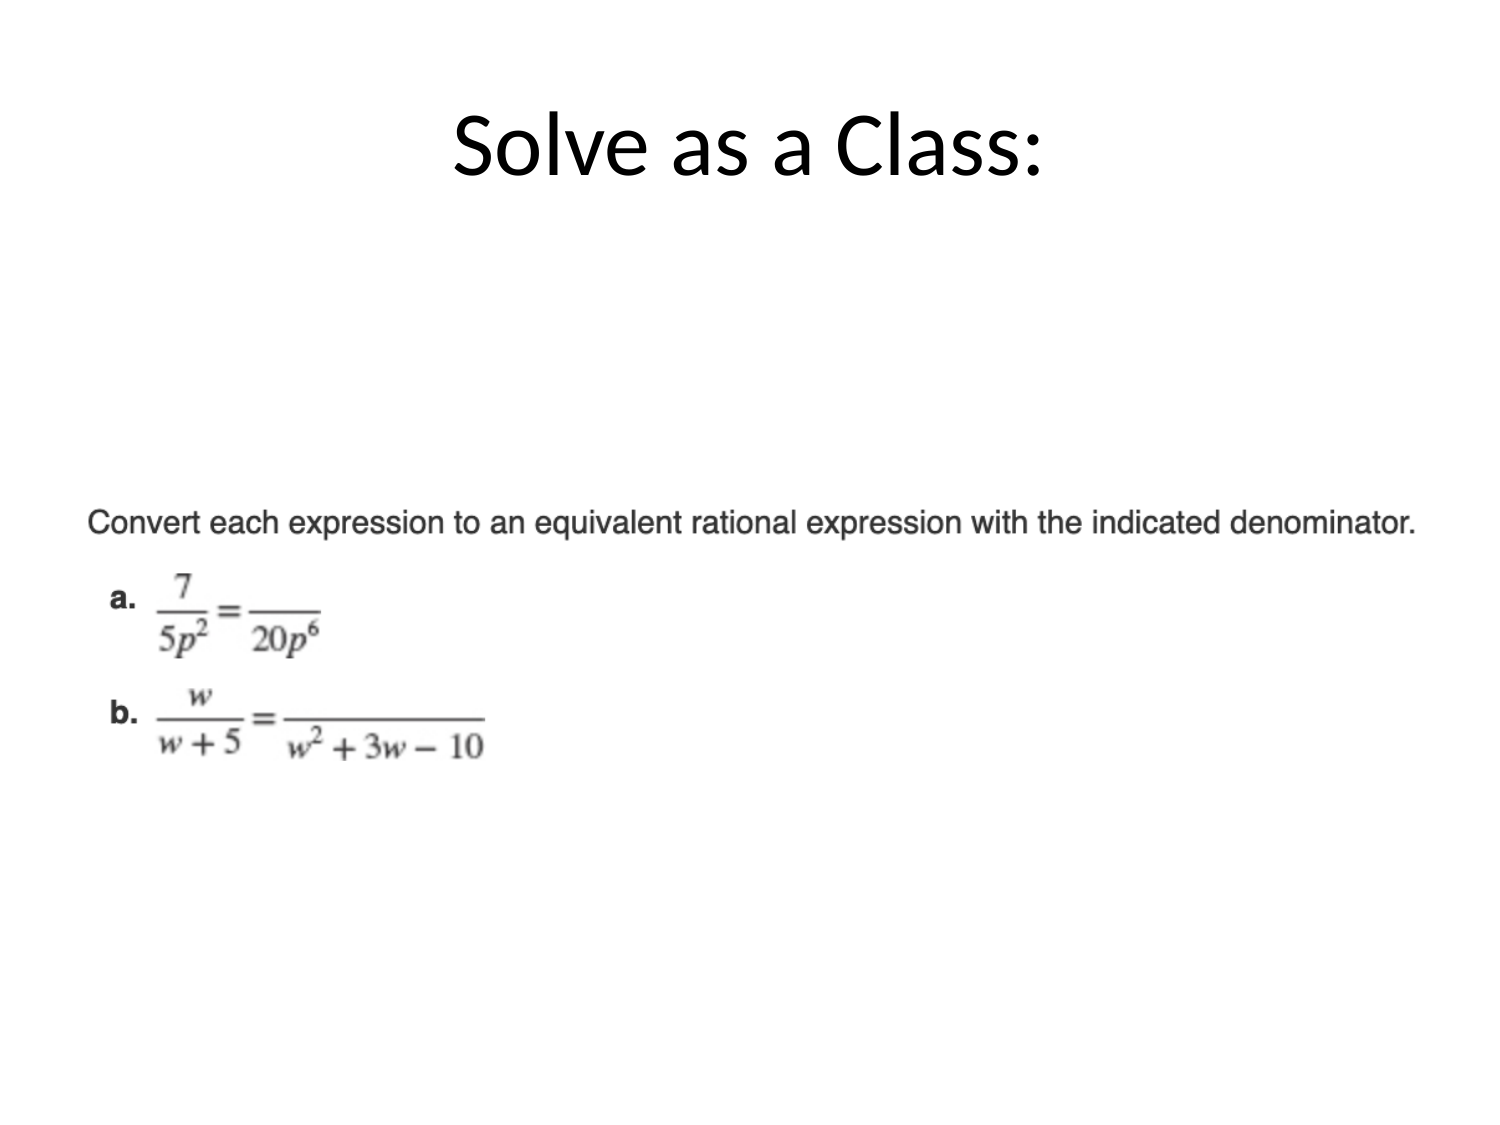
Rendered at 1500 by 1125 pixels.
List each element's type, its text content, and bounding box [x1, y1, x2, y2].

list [74, 262, 1426, 1006]
title Solve as a Class: [75, 45, 1425, 233]
